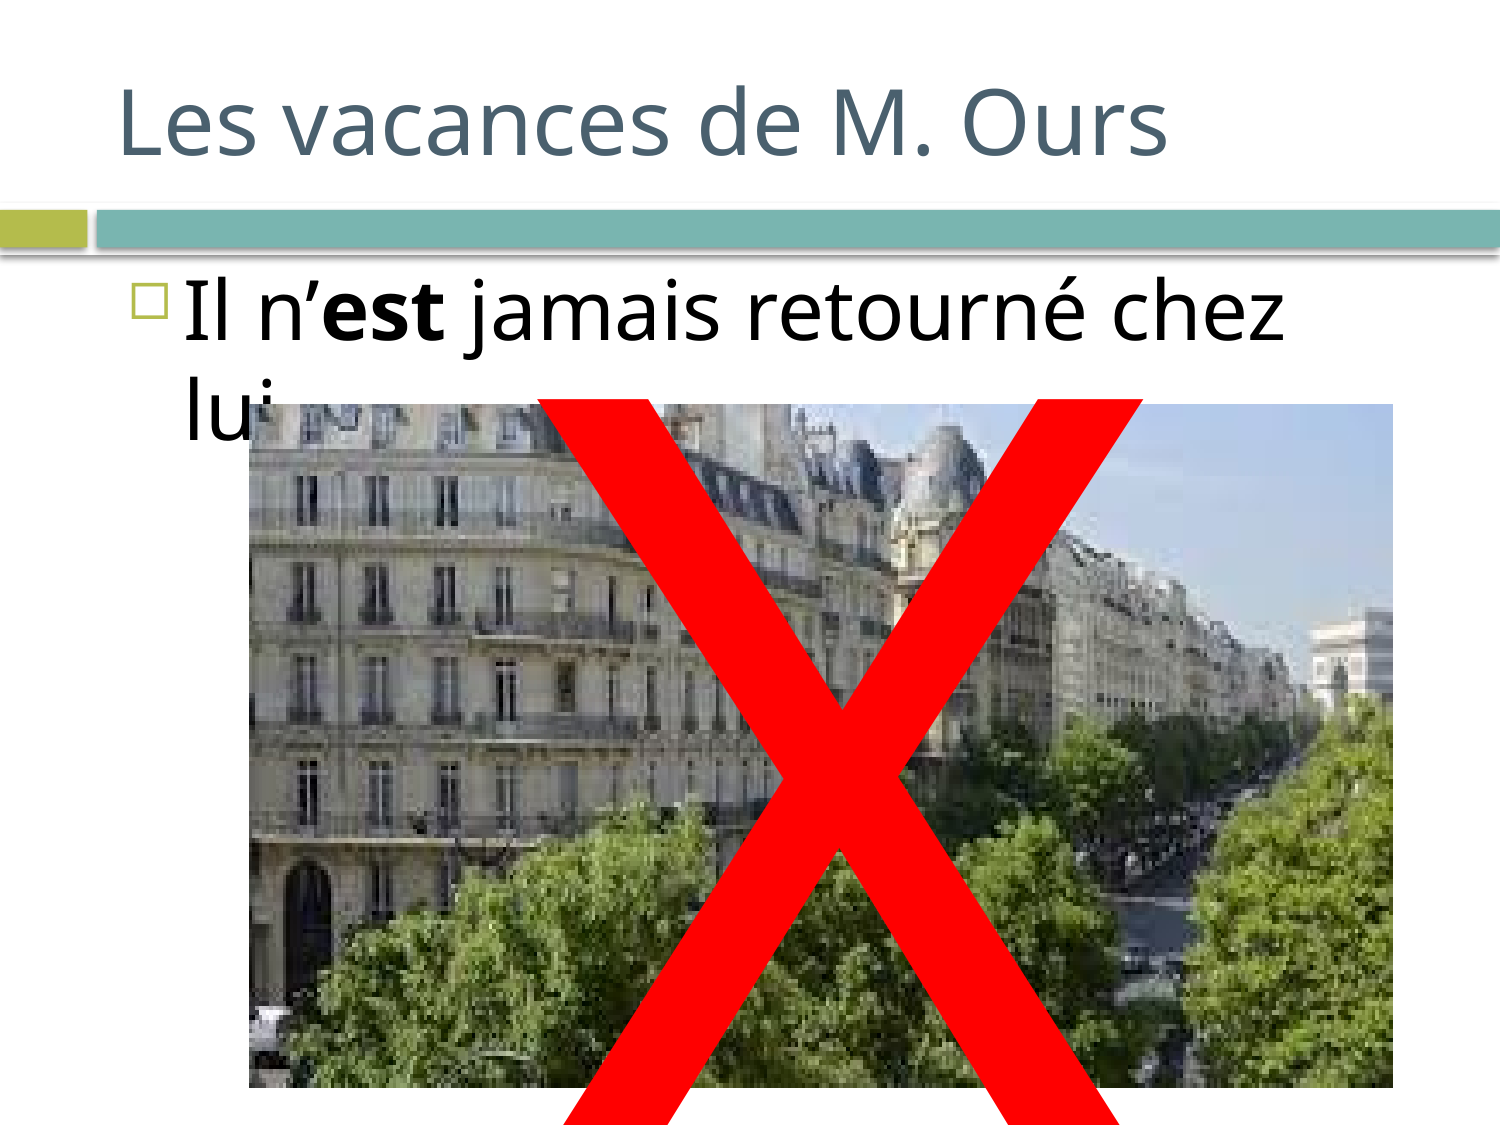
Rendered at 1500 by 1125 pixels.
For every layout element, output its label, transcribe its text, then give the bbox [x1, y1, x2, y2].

picture [249, 403, 1393, 1088]
title Les vacances de M. Ours [100, 37, 1438, 200]
list Il n’est jamais retourné chez lui. [112, 249, 245, 475]
text_box X [245, 75, 1438, 1088]
